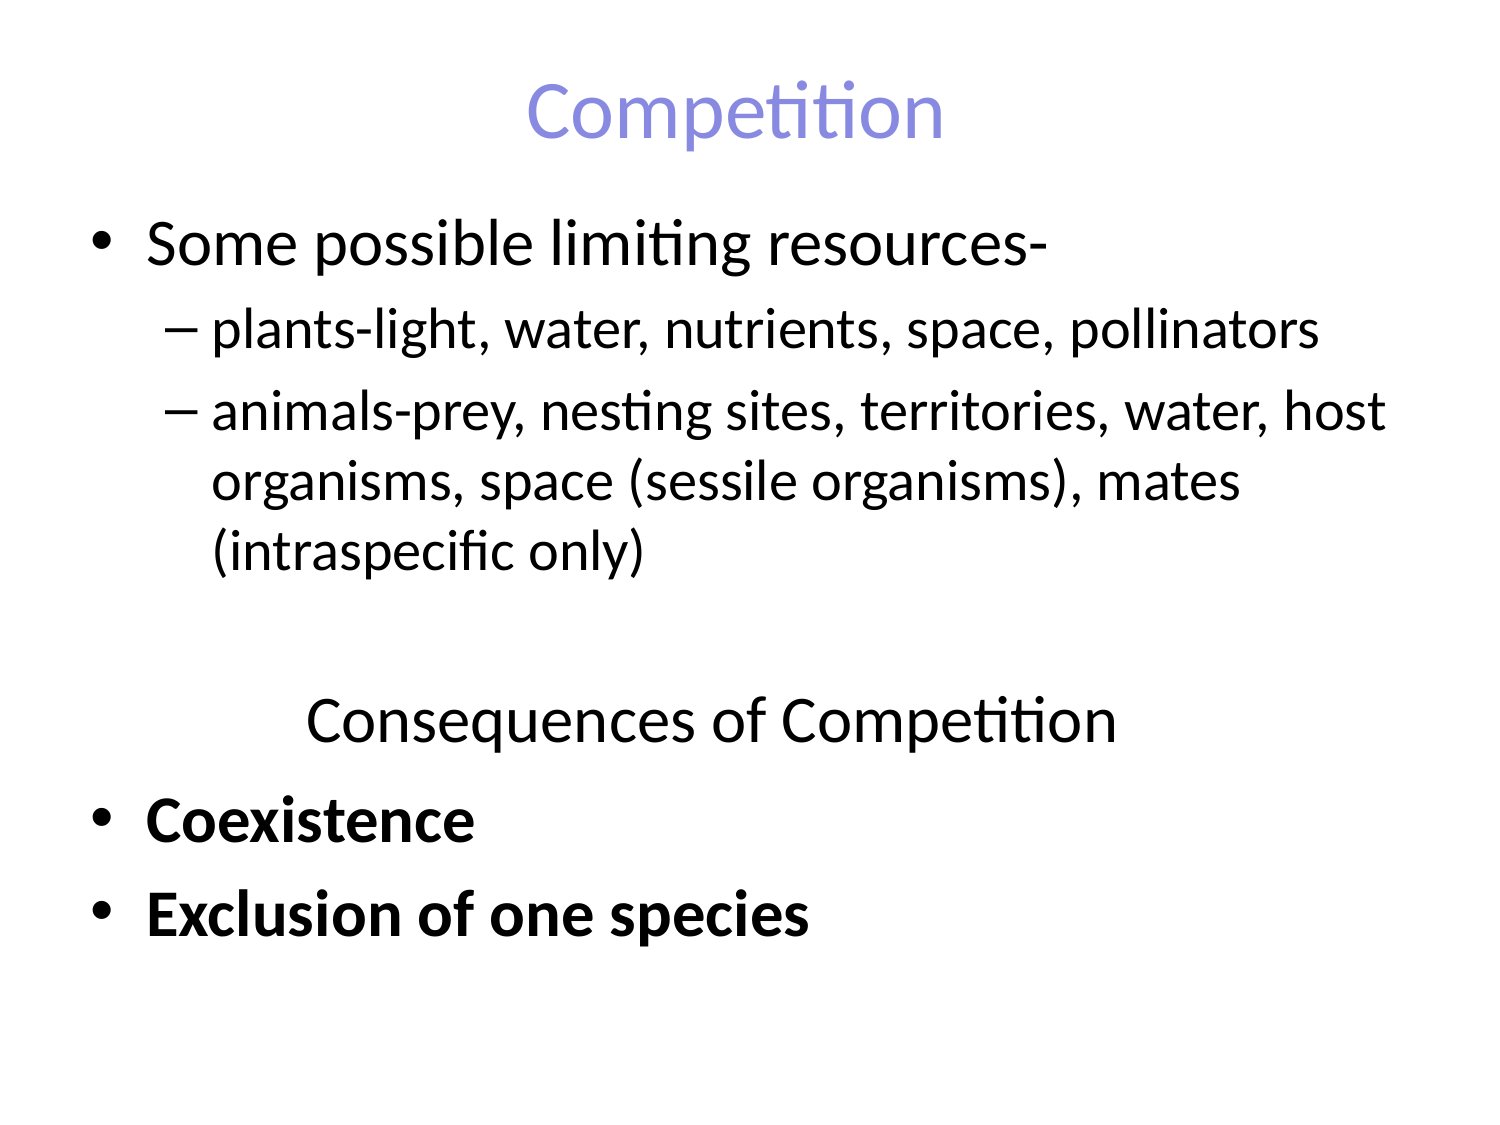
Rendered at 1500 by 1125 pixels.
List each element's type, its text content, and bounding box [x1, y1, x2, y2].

list Some possible limiting resources- plants-light, water, nutrients, space, pollinators animals-prey, nesting sites, territories, water, host organisms, space (sessile organisms), mates (intraspecific only) [75, 191, 1425, 613]
title Consequences of Competition [75, 622, 1350, 768]
text_box Competition [279, 48, 1195, 163]
text_box Coexistence Exclusion of one species [74, 768, 1350, 994]
